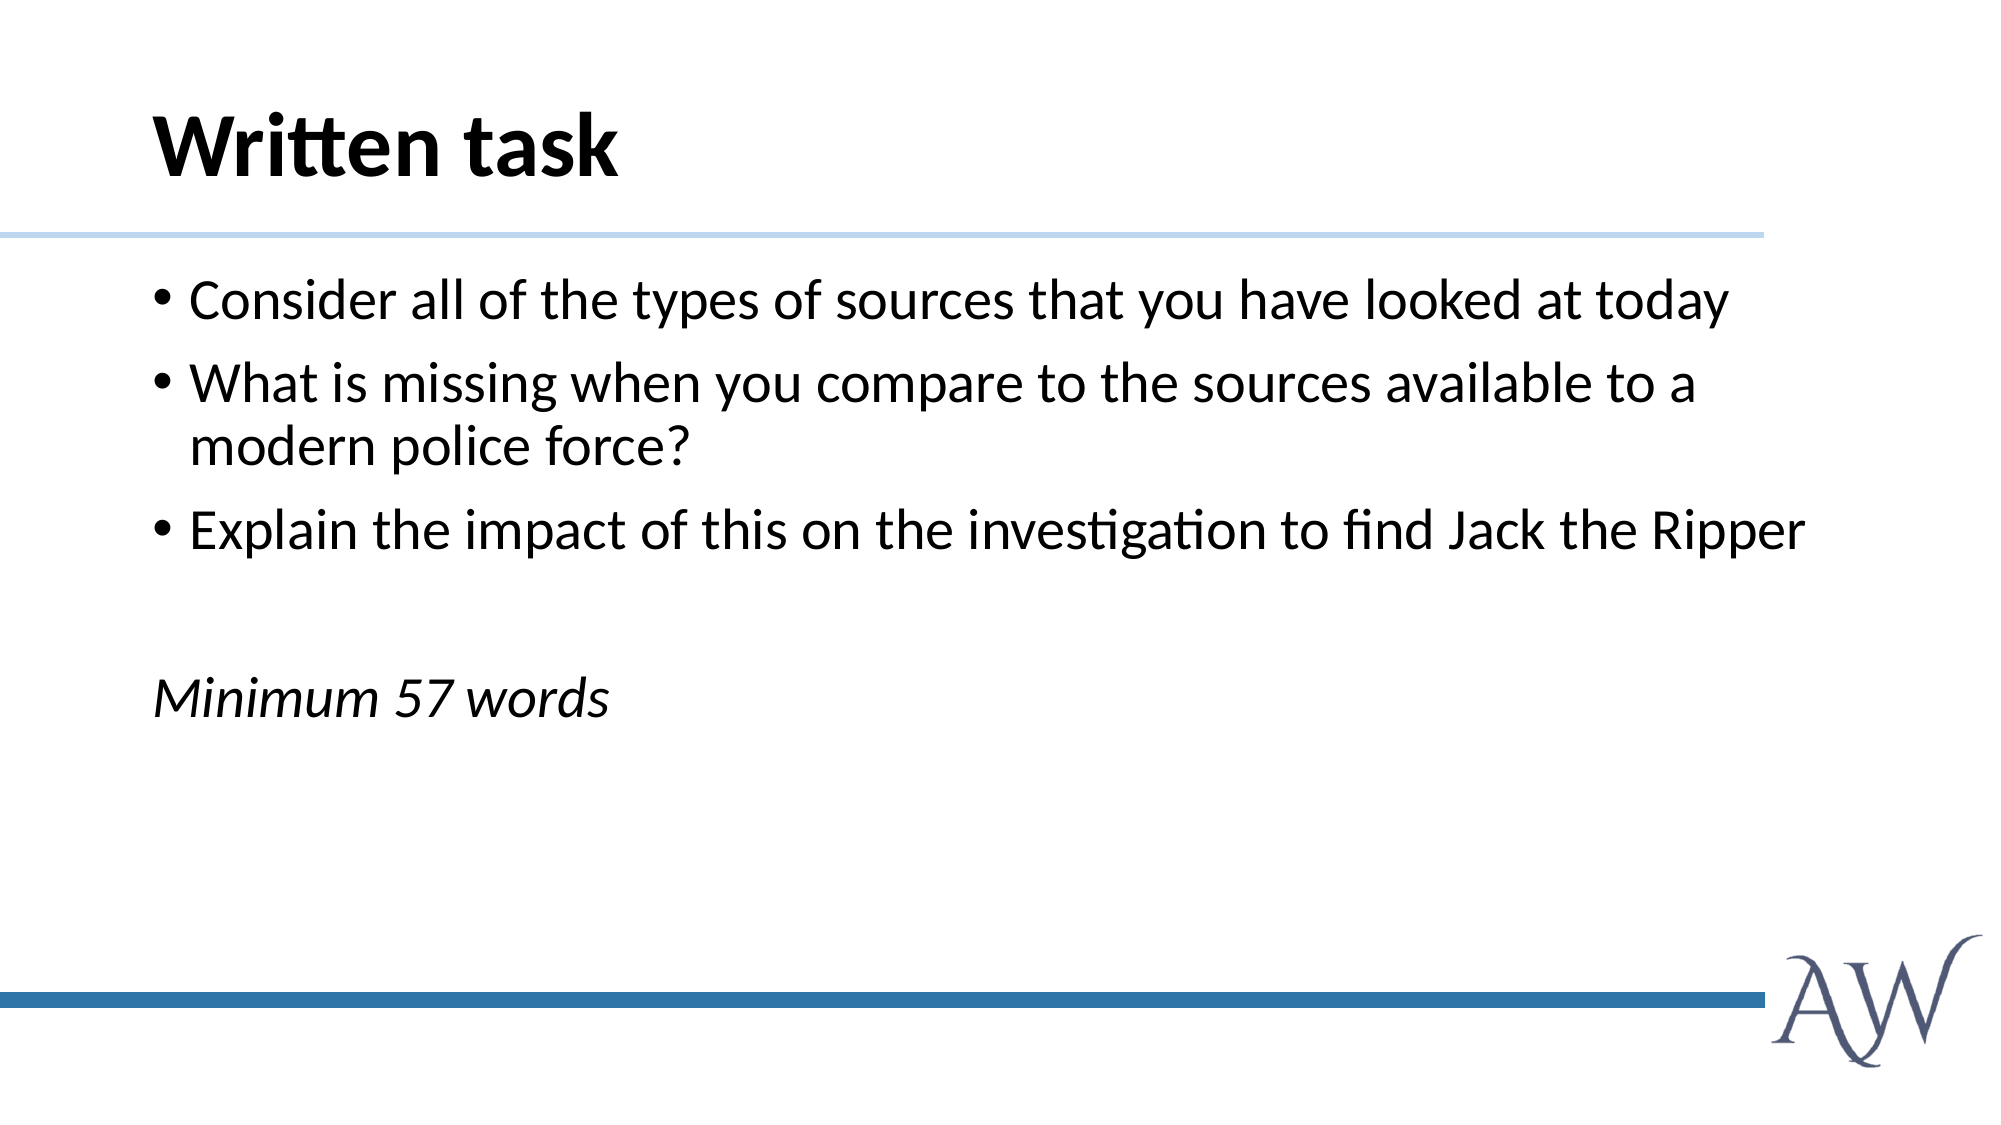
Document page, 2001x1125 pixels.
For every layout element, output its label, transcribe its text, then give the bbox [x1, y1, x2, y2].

list Consider all of the types of sources that you have looked at today What is missing when you compare to the sources available to a modern police force? Explain the impact of this on the investigation to find Jack the Ripper Minimum 57 words [137, 261, 1863, 957]
title Written task [133, 55, 1867, 237]
